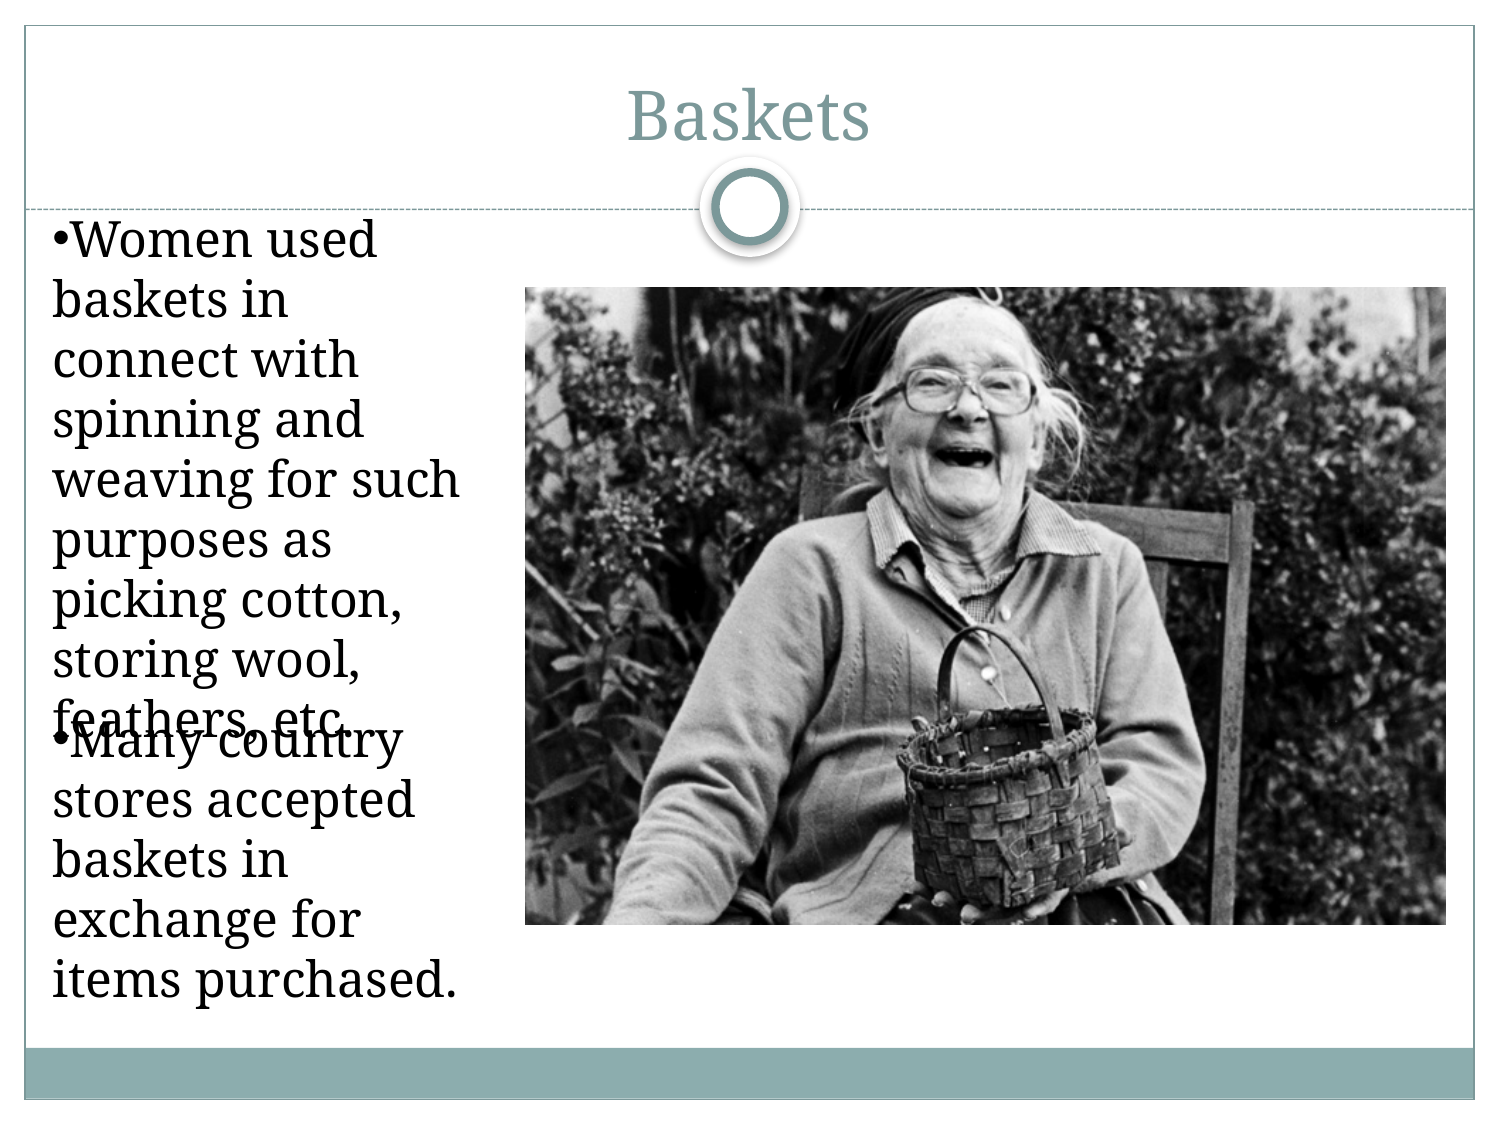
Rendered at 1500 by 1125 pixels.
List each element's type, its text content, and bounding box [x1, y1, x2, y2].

title Baskets [49, 37, 1450, 162]
text_box Many country stores accepted baskets in exchange for items purchased. [37, 699, 500, 1015]
picture [524, 287, 1447, 926]
text_box Women used baskets in connect with spinning and weaving for such purposes as picking cotton, storing wool, feathers, etc. [37, 199, 488, 699]
